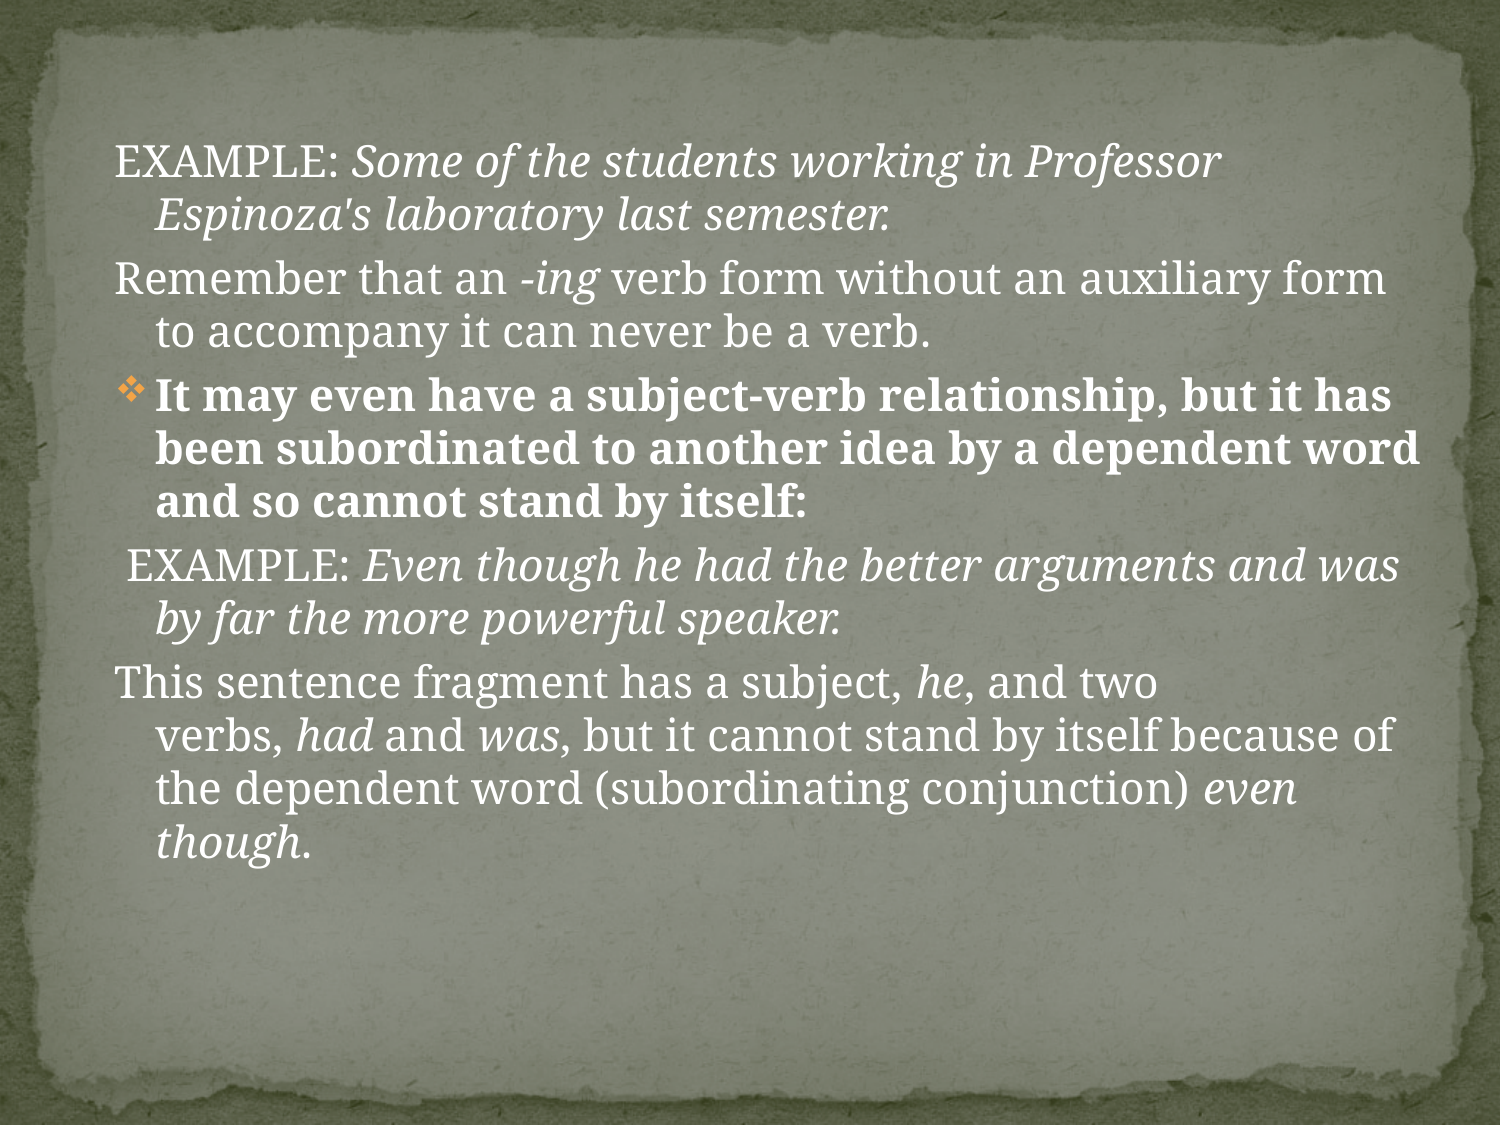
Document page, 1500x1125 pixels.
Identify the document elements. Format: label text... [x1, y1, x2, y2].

list EXAMPLE: Some of the students working in Professor Espinoza's laboratory last semester. Remember that an -ing verb form without an auxiliary form to accompany it can never be a verb. It may even have a subject-verb relationship, but it has been subordinated to another idea by a dependent word and so cannot stand by itself: EXAMPLE: Even though he had the better arguments and was by far the more powerful speaker. This sentence fragment has a subject, he, and two verbs, had and was, but it cannot stand by itself because of the dependent word (subordinating conjunction) even though. [100, 125, 1451, 876]
